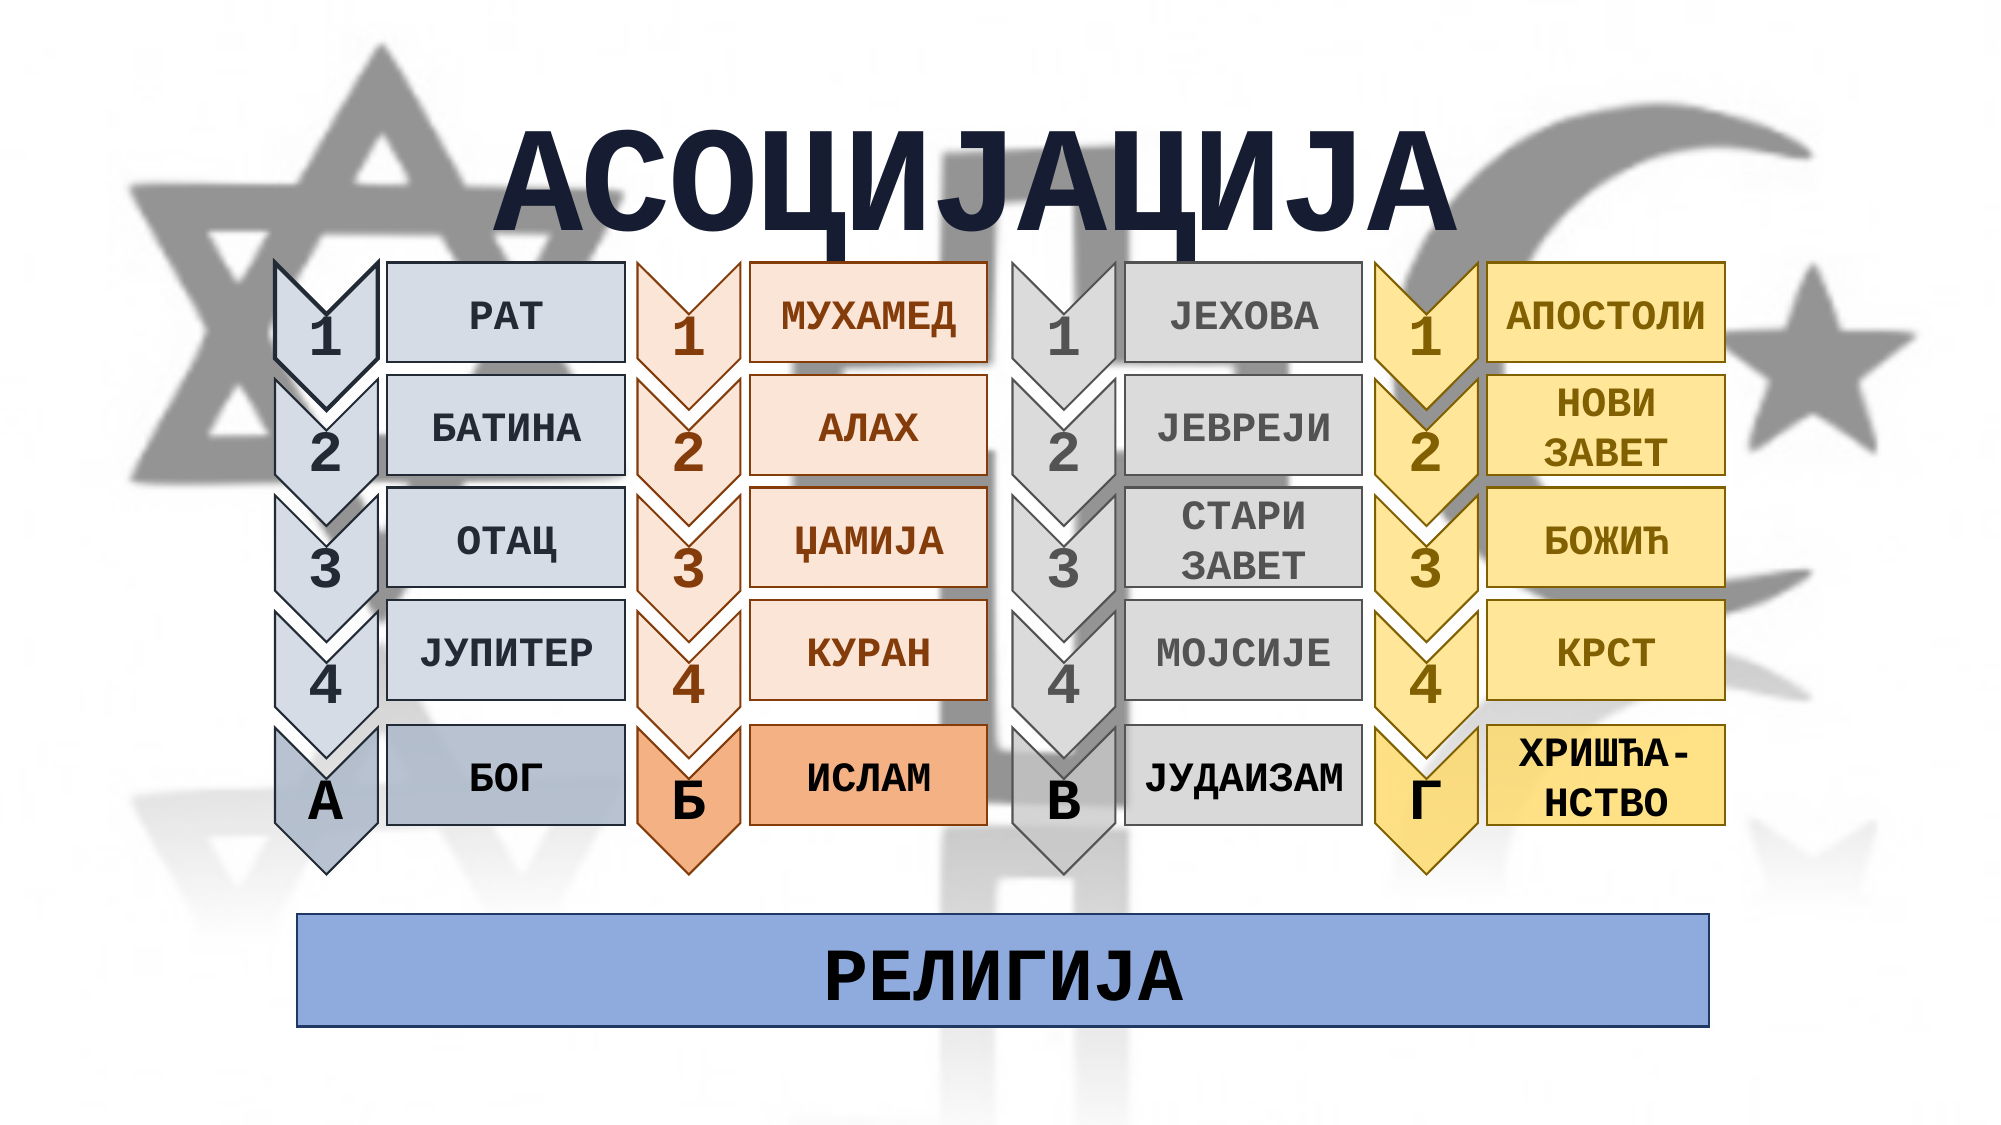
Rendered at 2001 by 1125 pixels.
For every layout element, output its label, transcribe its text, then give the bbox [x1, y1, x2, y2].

text_box РЕЛИГИЈА [296, 913, 1710, 1028]
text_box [1374, 262, 1725, 875]
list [274, 262, 626, 875]
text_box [637, 262, 988, 875]
text_box АСОЦИЈАЦИЈА [343, 105, 1608, 258]
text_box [1012, 262, 1363, 875]
